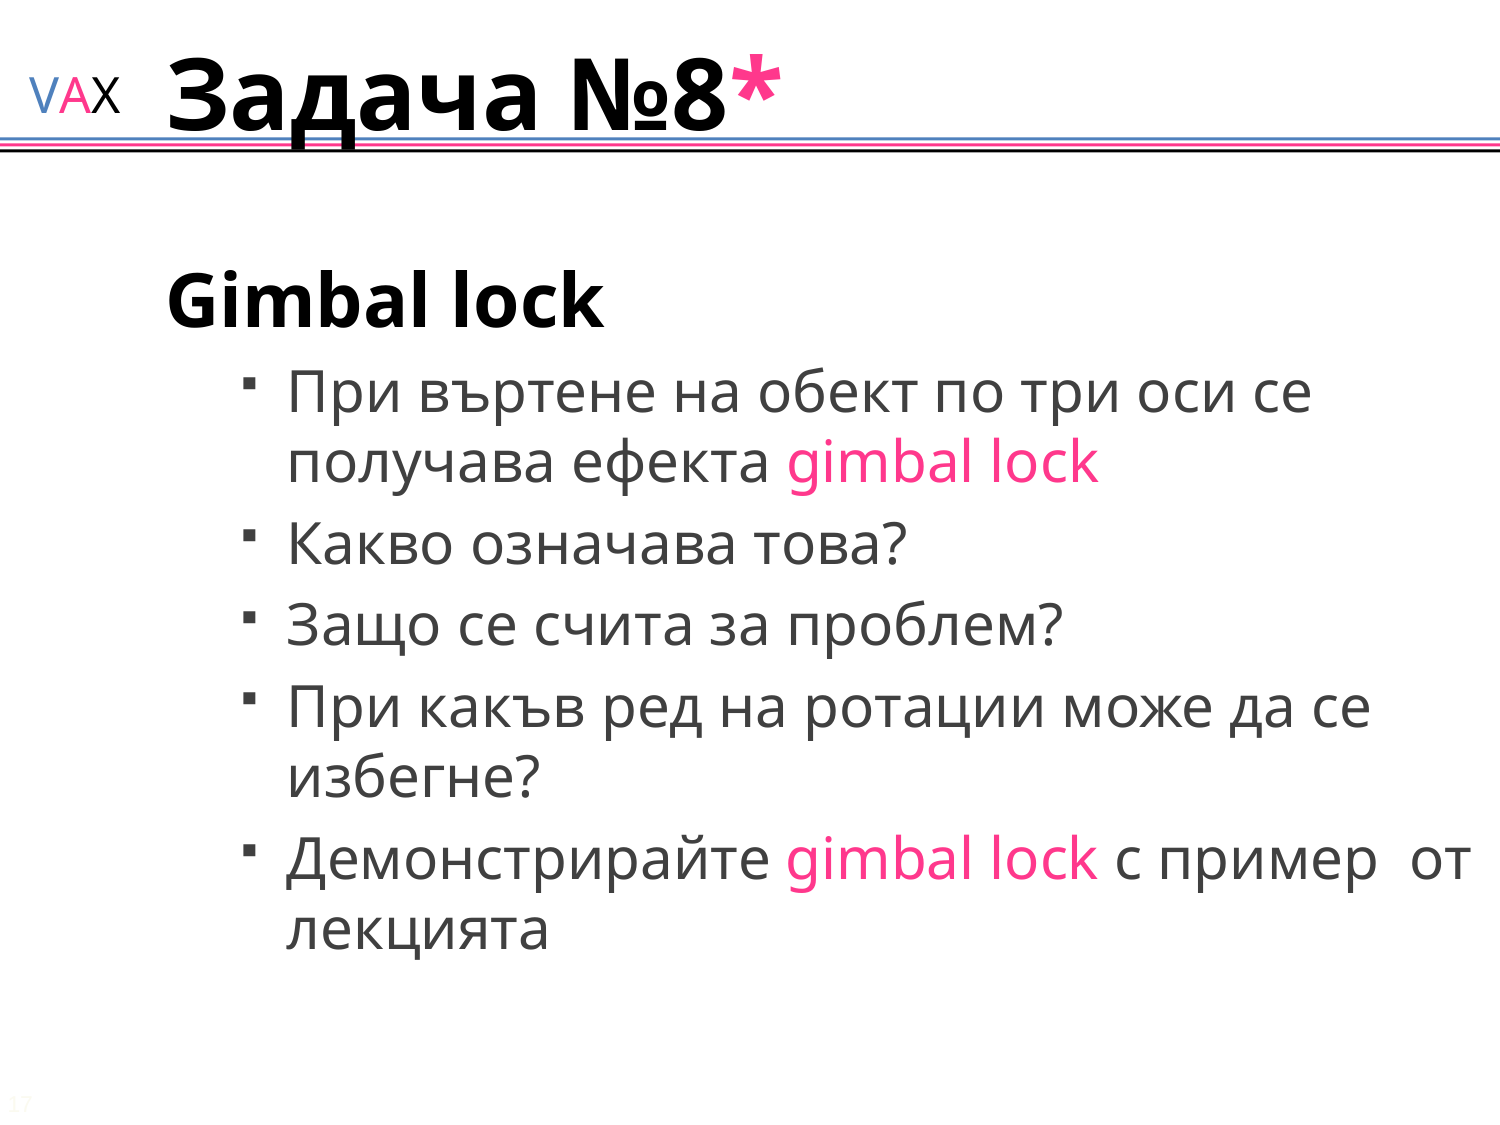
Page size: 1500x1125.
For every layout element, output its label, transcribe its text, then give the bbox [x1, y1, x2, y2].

title Задача №8* [0, 37, 1500, 144]
